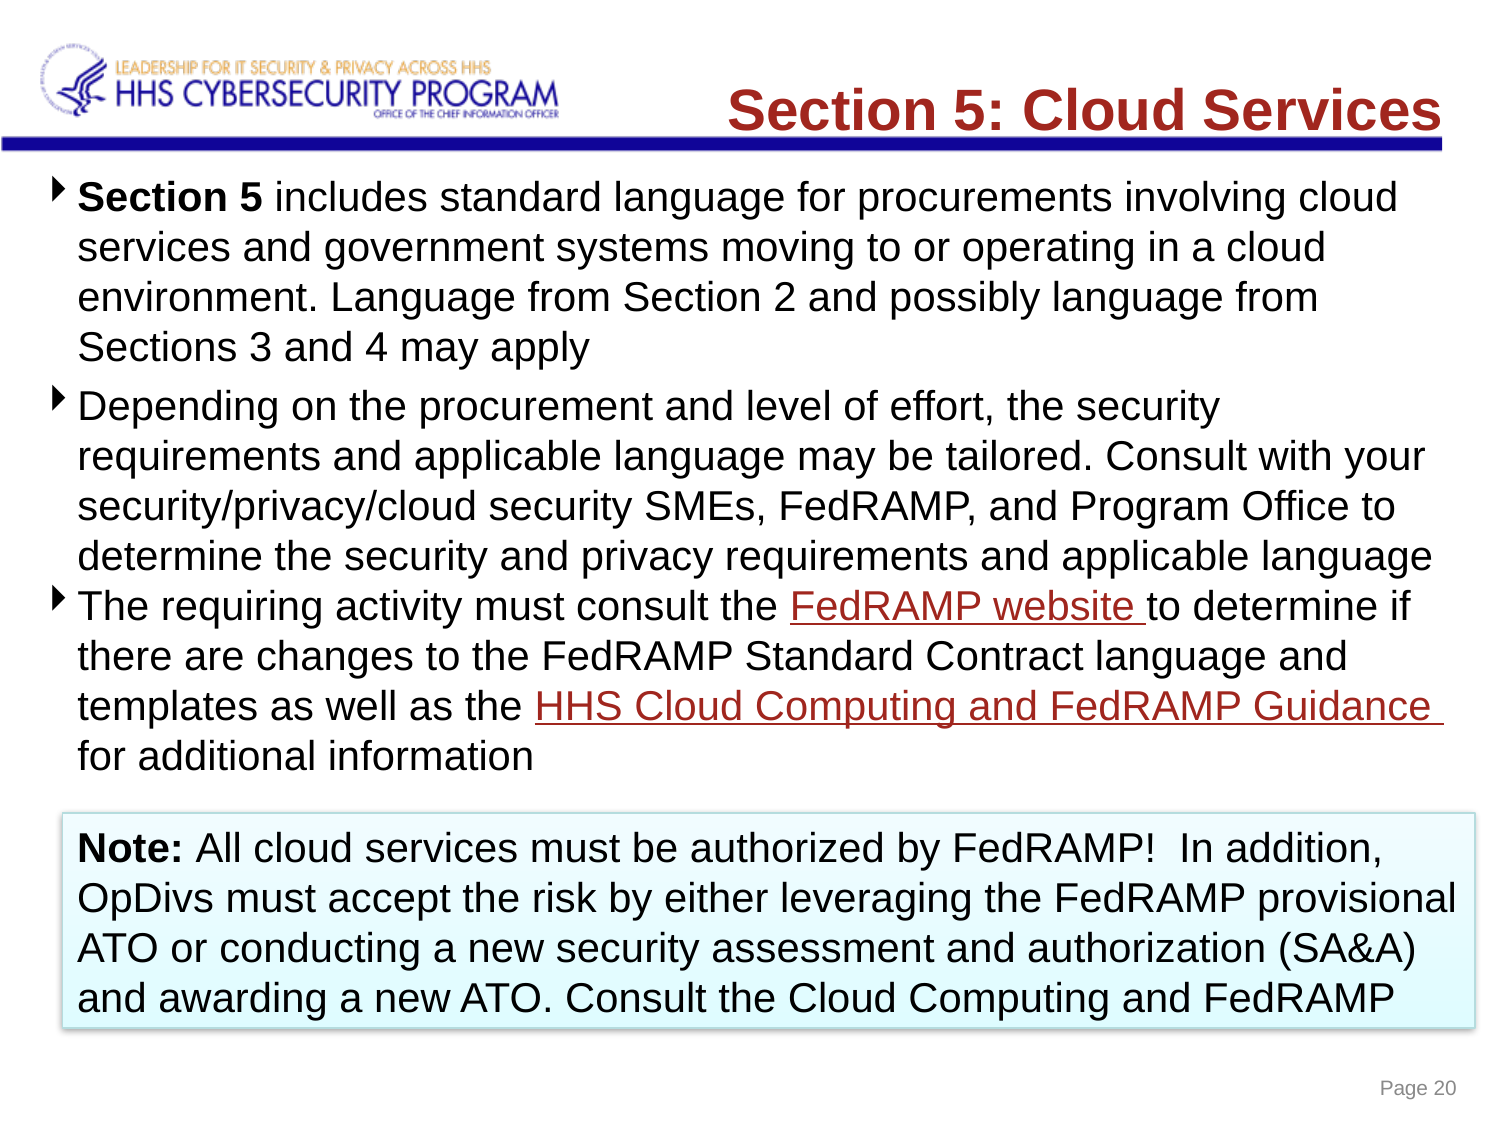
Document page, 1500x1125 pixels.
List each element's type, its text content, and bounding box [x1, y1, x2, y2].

list Section 5 includes standard language for procurements involving cloud services and government systems moving to or operating in a cloud environment. Language from Section 2 and possibly language from Sections 3 and 4 may apply Depending on the procurement and level of effort, the security requirements and applicable language may be tailored. Consult with your security/privacy/cloud security SMEs, FedRAMP, and Program Office to determine the security and privacy requirements and applicable language The requiring activity must consult the FedRAMP website to determine if there are changes to the FedRAMP Standard Contract language and templates as well as the HHS Cloud Computing and FedRAMP Guidance for additional information [24, 162, 1476, 801]
title Section 5: Cloud Services [712, 29, 1463, 151]
text_box Note: All cloud services must be authorized by FedRAMP! In addition, OpDivs must accept the risk by either leveraging the FedRAMP provisional ATO or conducting a new security assessment and authorization (SA&A) and awarding a new ATO. Consult the Cloud Computing and FedRAMP [62, 812, 1476, 1029]
picture [0, 0, 1443, 234]
slide_number Page 20 [1121, 1065, 1472, 1110]
